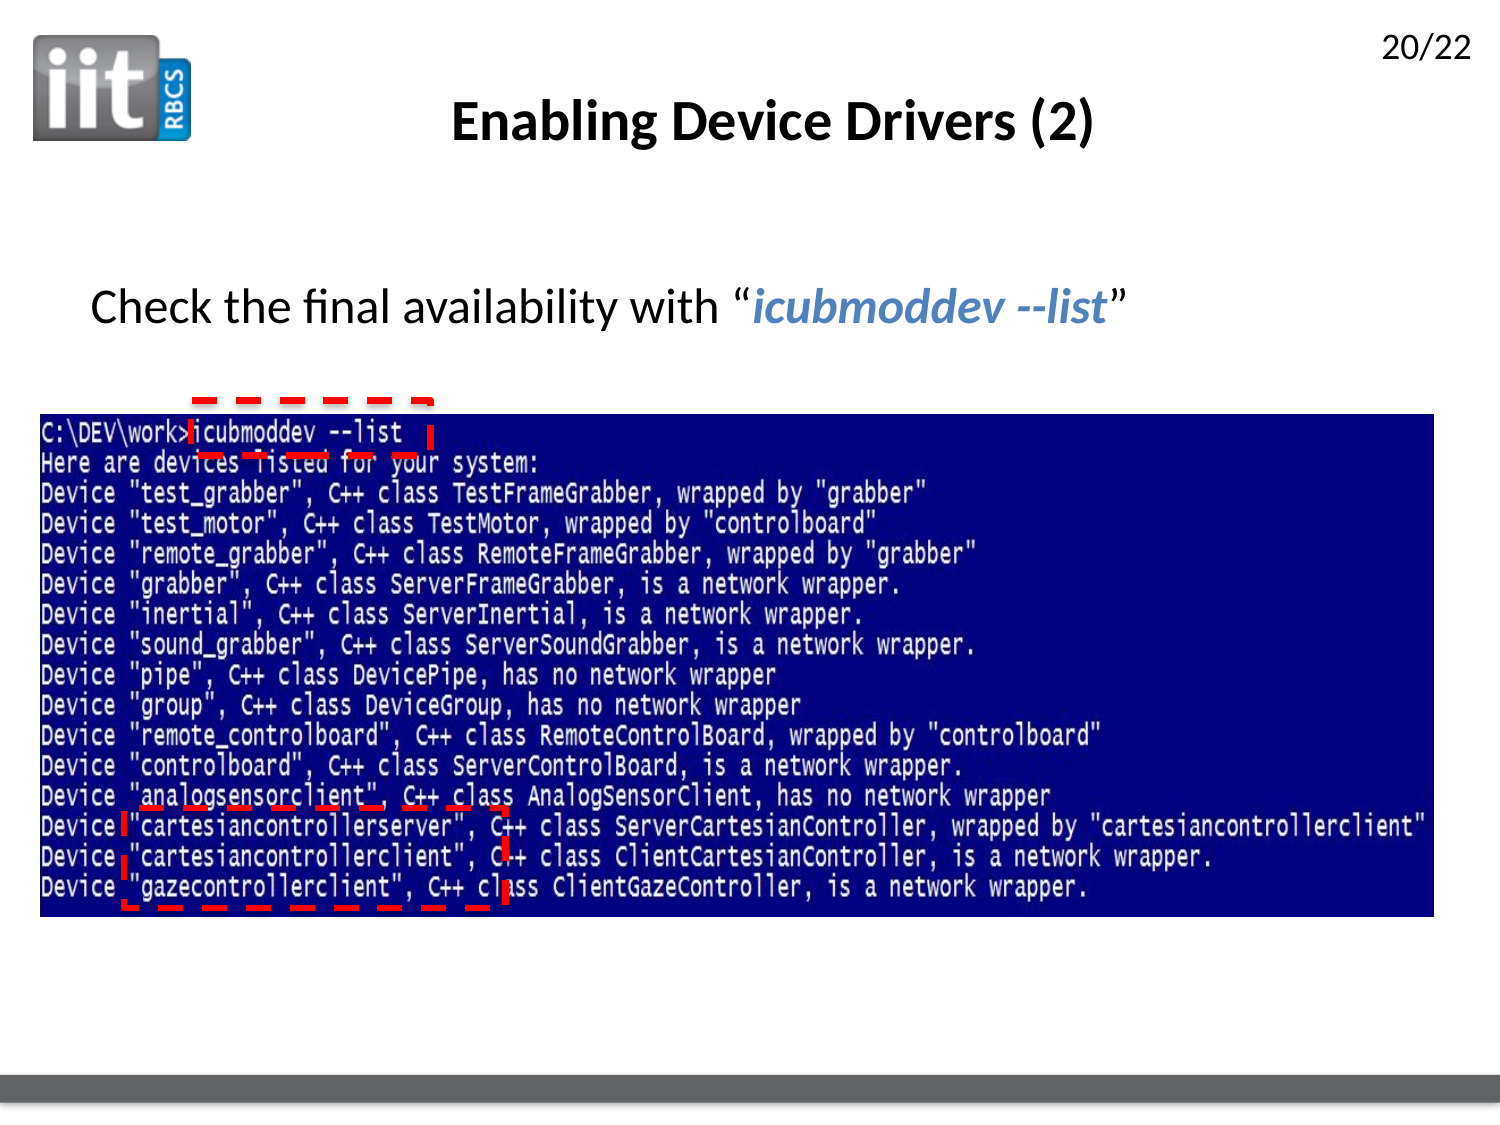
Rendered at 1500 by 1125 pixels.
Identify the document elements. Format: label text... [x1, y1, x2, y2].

picture [40, 414, 1434, 917]
text_box [190, 400, 431, 412]
slide_number 20/22 [1366, 14, 1500, 69]
picture [33, 35, 191, 141]
text_box Check the final availability with “icubmoddev --list” [75, 265, 1195, 341]
text_box Enabling Device Drivers (2) [242, 75, 1306, 160]
